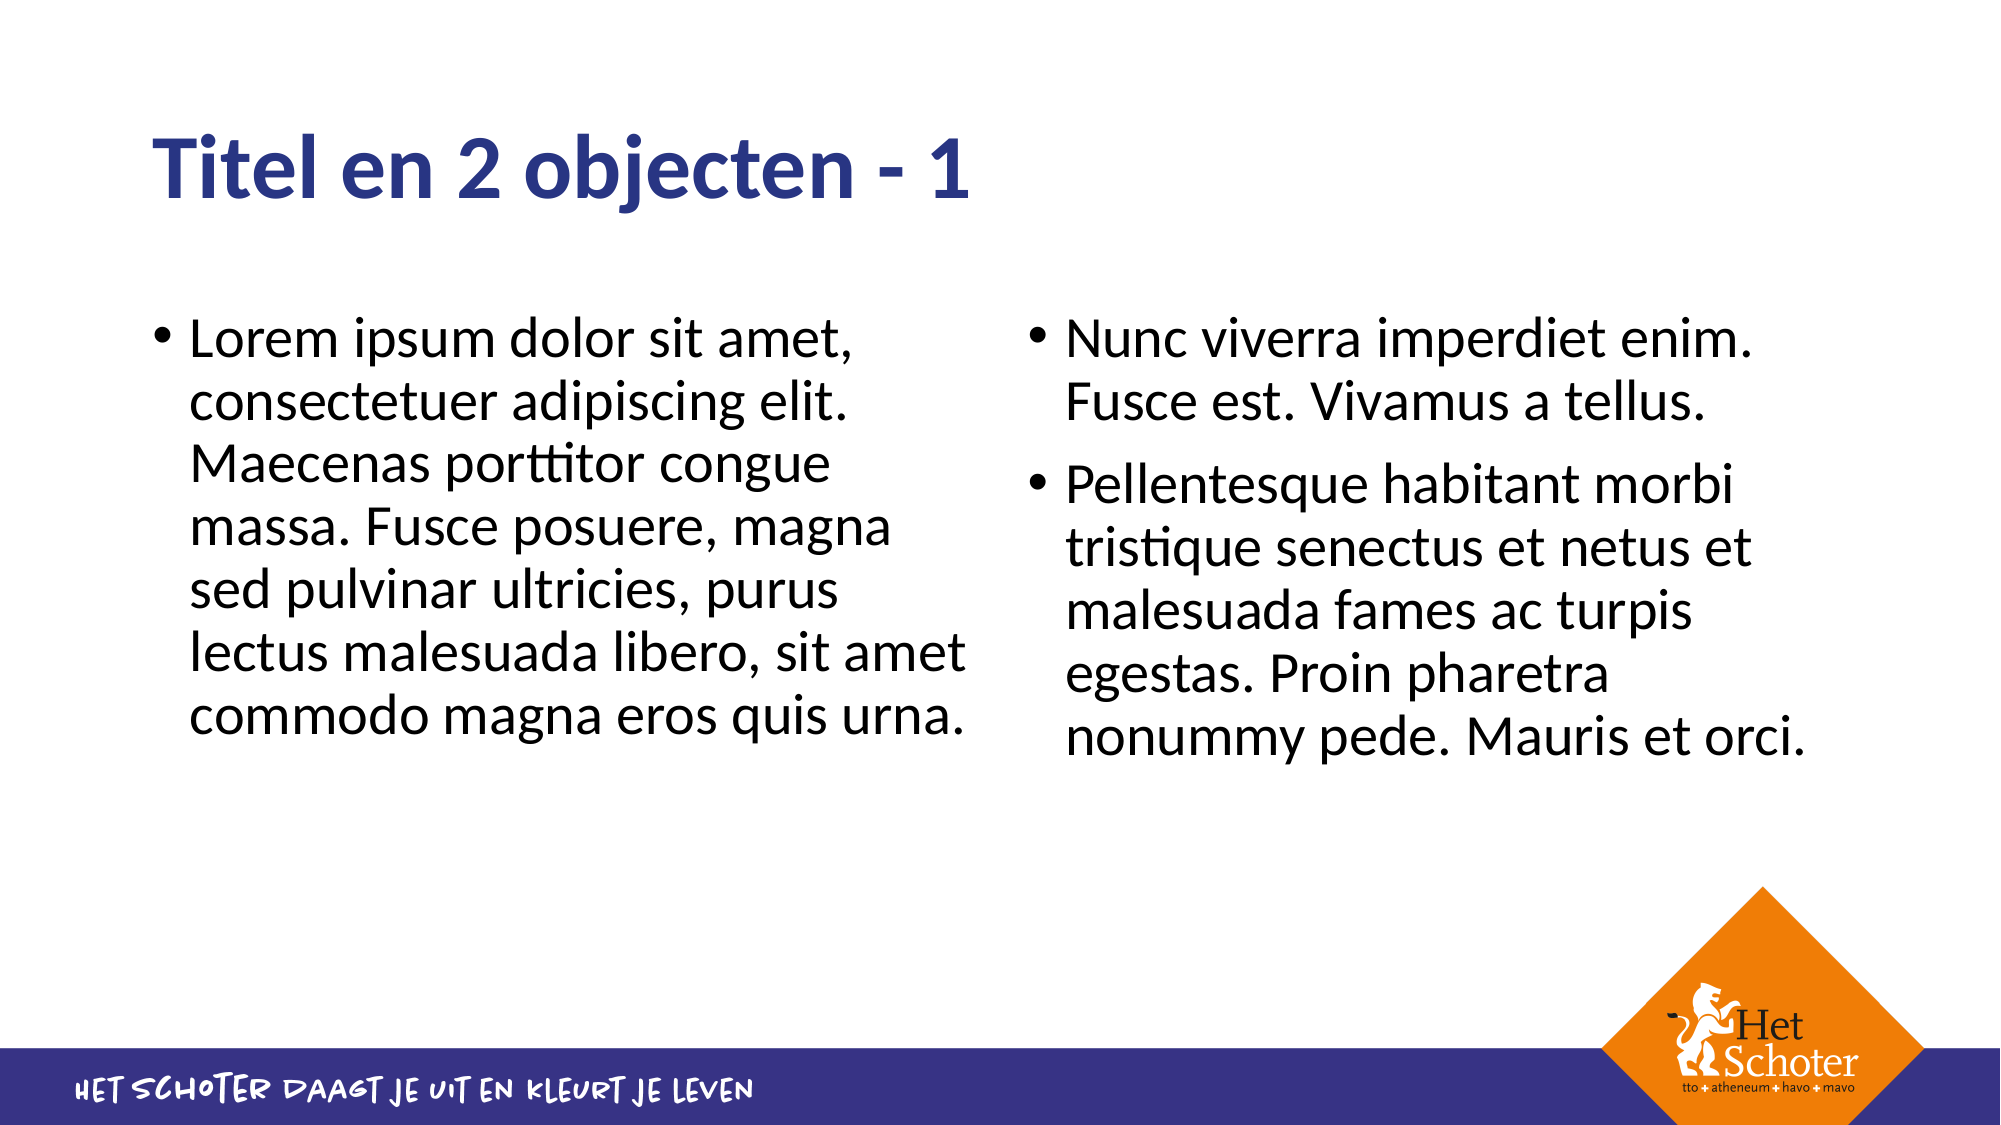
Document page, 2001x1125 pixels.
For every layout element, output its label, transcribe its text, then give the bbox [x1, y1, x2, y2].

title Titel en 2 objecten - 1 [137, 59, 1863, 278]
picture [0, 882, 2000, 1125]
list Lorem ipsum dolor sit amet, consectetuer adipiscing elit. Maecenas porttitor congue massa. Fusce posuere, magna sed pulvinar ultricies, purus lectus malesuada libero, sit amet commodo magna eros quis urna. [137, 299, 988, 1014]
list Nunc viverra imperdiet enim. Fusce est. Vivamus a tellus. Pellentesque habitant morbi tristique senectus et netus et malesuada fames ac turpis egestas. Proin pharetra nonummy pede. Mauris et orci. [1012, 299, 1863, 1014]
